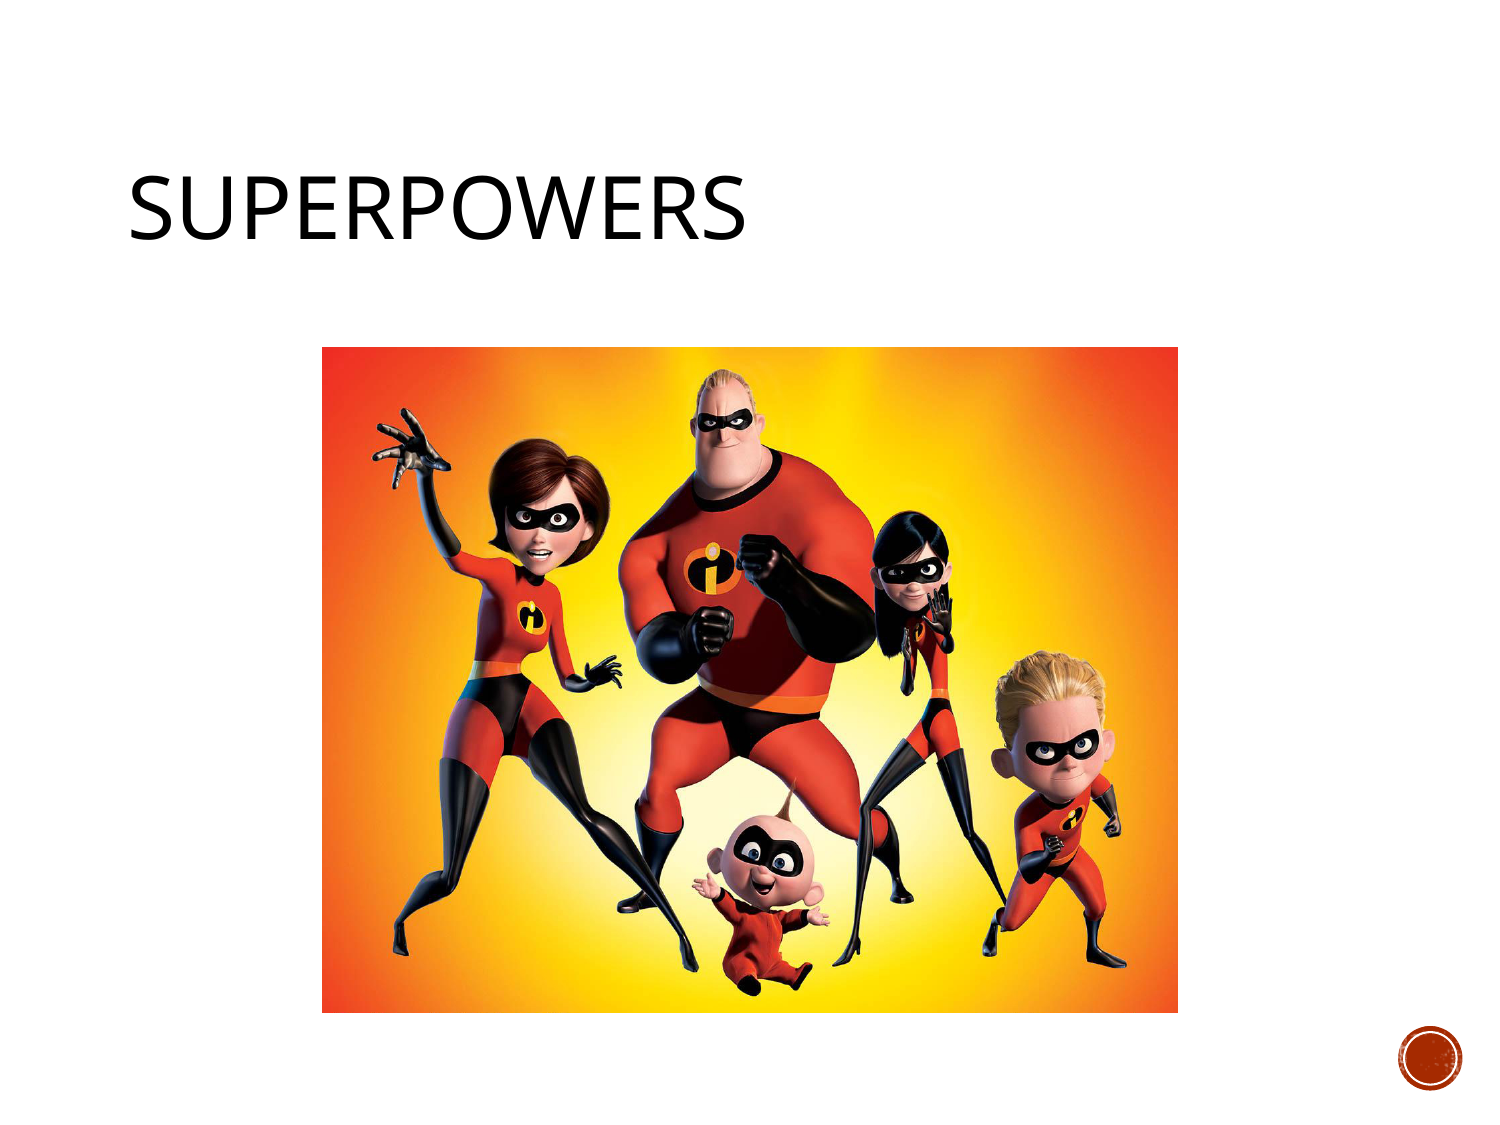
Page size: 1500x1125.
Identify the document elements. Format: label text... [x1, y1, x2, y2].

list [324, 350, 1177, 1011]
title Superpowers [112, 79, 1388, 344]
